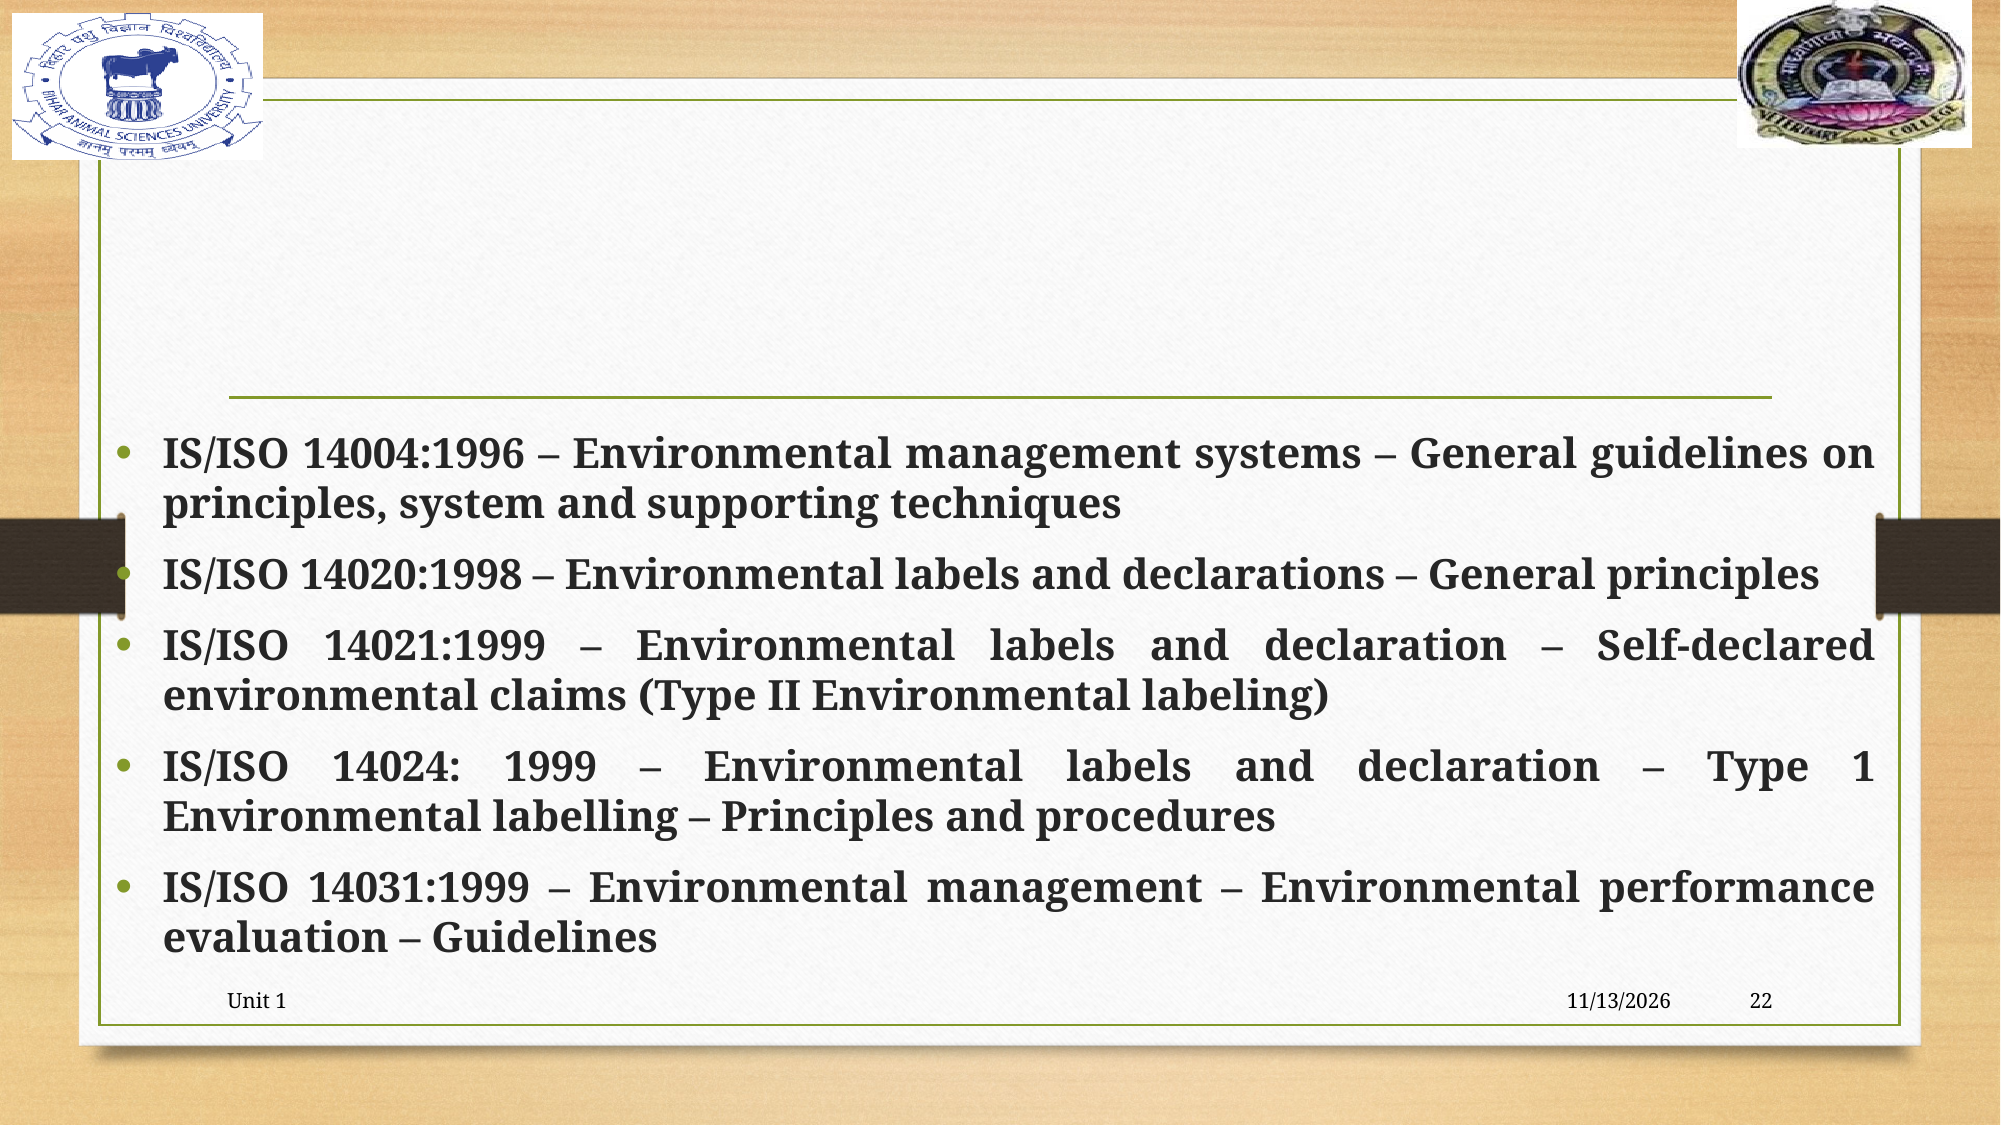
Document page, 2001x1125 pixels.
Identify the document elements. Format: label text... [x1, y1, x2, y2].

footer Unit 1 [212, 979, 1411, 1025]
slide_number 22 [1698, 979, 1788, 1025]
picture [0, 0, 2001, 1125]
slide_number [1423, 979, 1686, 1025]
list IS/ISO 14004:1996 – Environmental management systems – General guidelines on principles, system and supporting techniques IS/ISO 14020:1998 – Environmental labels and declarations – General principles IS/ISO 14021:1999 – Environmental labels and declaration – Self-declared environmental claims (Type II Environmental labeling) IS/ISO 14024: 1999 – Environmental labels and declaration – Type 1 Environmental labelling – Principles and procedures IS/ISO 14031:1999 – Environmental management – Environmental performance evaluation – Guidelines [100, 419, 1891, 1030]
